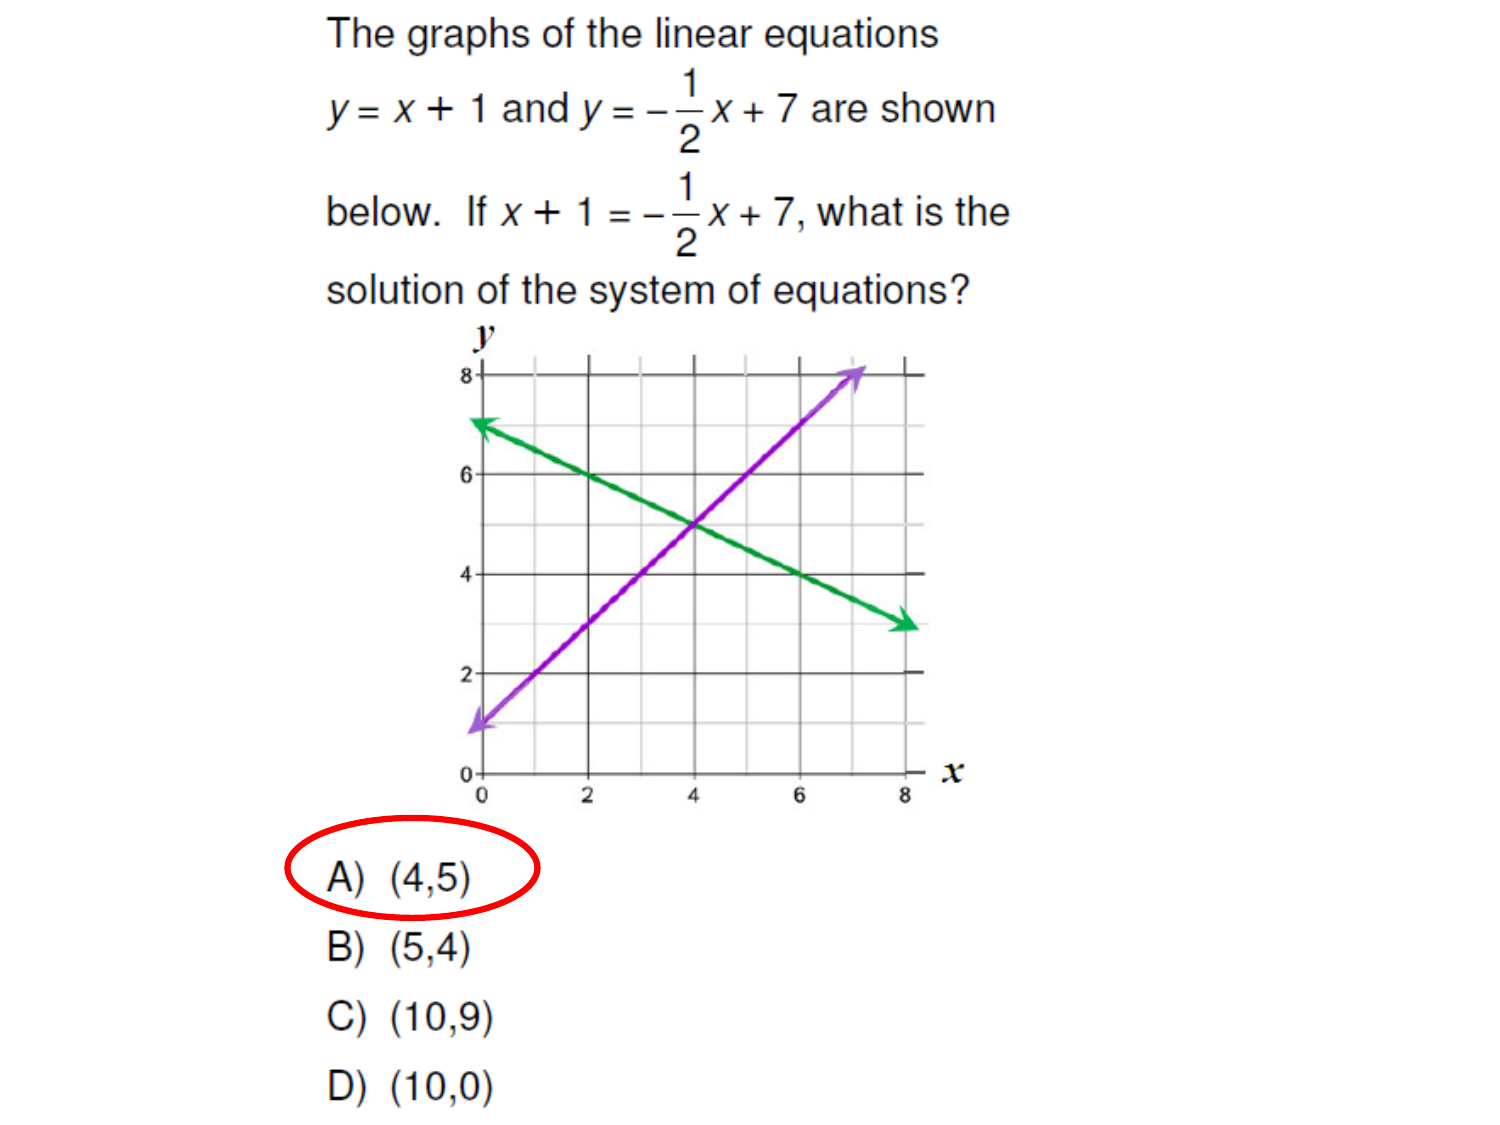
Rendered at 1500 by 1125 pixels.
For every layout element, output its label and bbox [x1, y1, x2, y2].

text_box [285, 847, 295, 888]
picture [301, 2, 1077, 1125]
